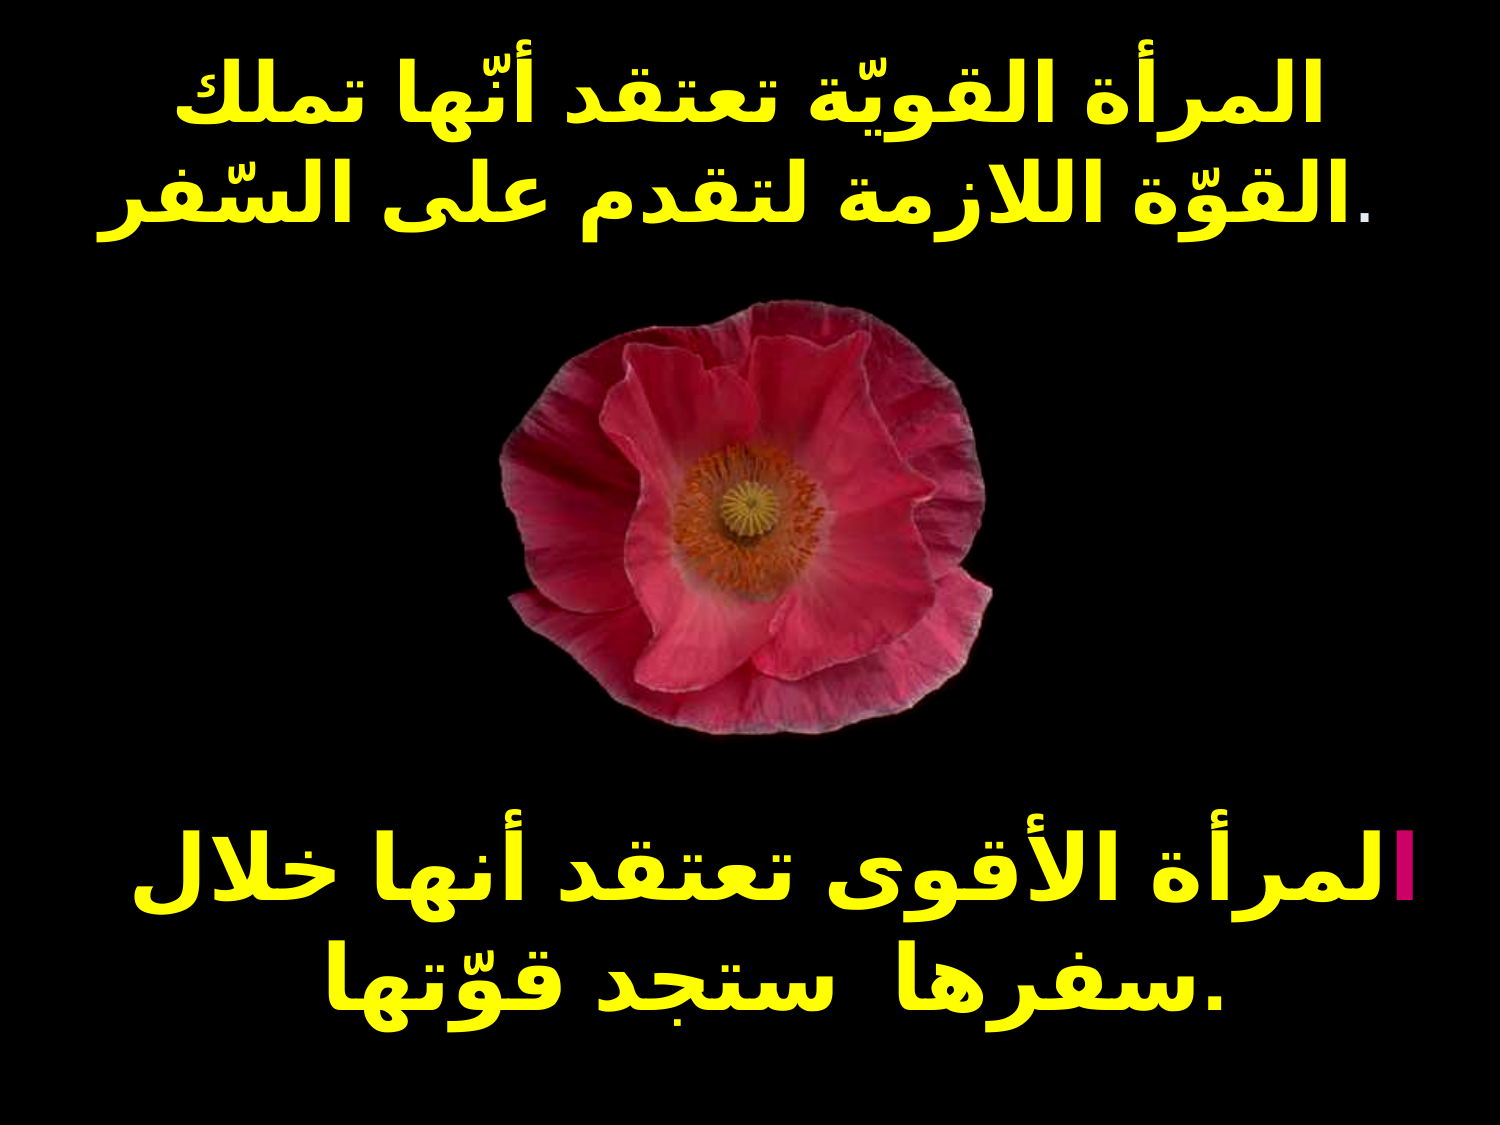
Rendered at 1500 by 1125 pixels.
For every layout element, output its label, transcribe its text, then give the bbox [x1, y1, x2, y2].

picture [449, 283, 1151, 746]
text_box المرأة الأقوى تعتقد أنها خلال سفرها ستجد قوّتها. [99, 825, 1450, 1013]
title المرأة القويّة تعتقد أنّها تملك القوّة اللازمة لتقدم على السّفر. [74, 44, 1426, 233]
